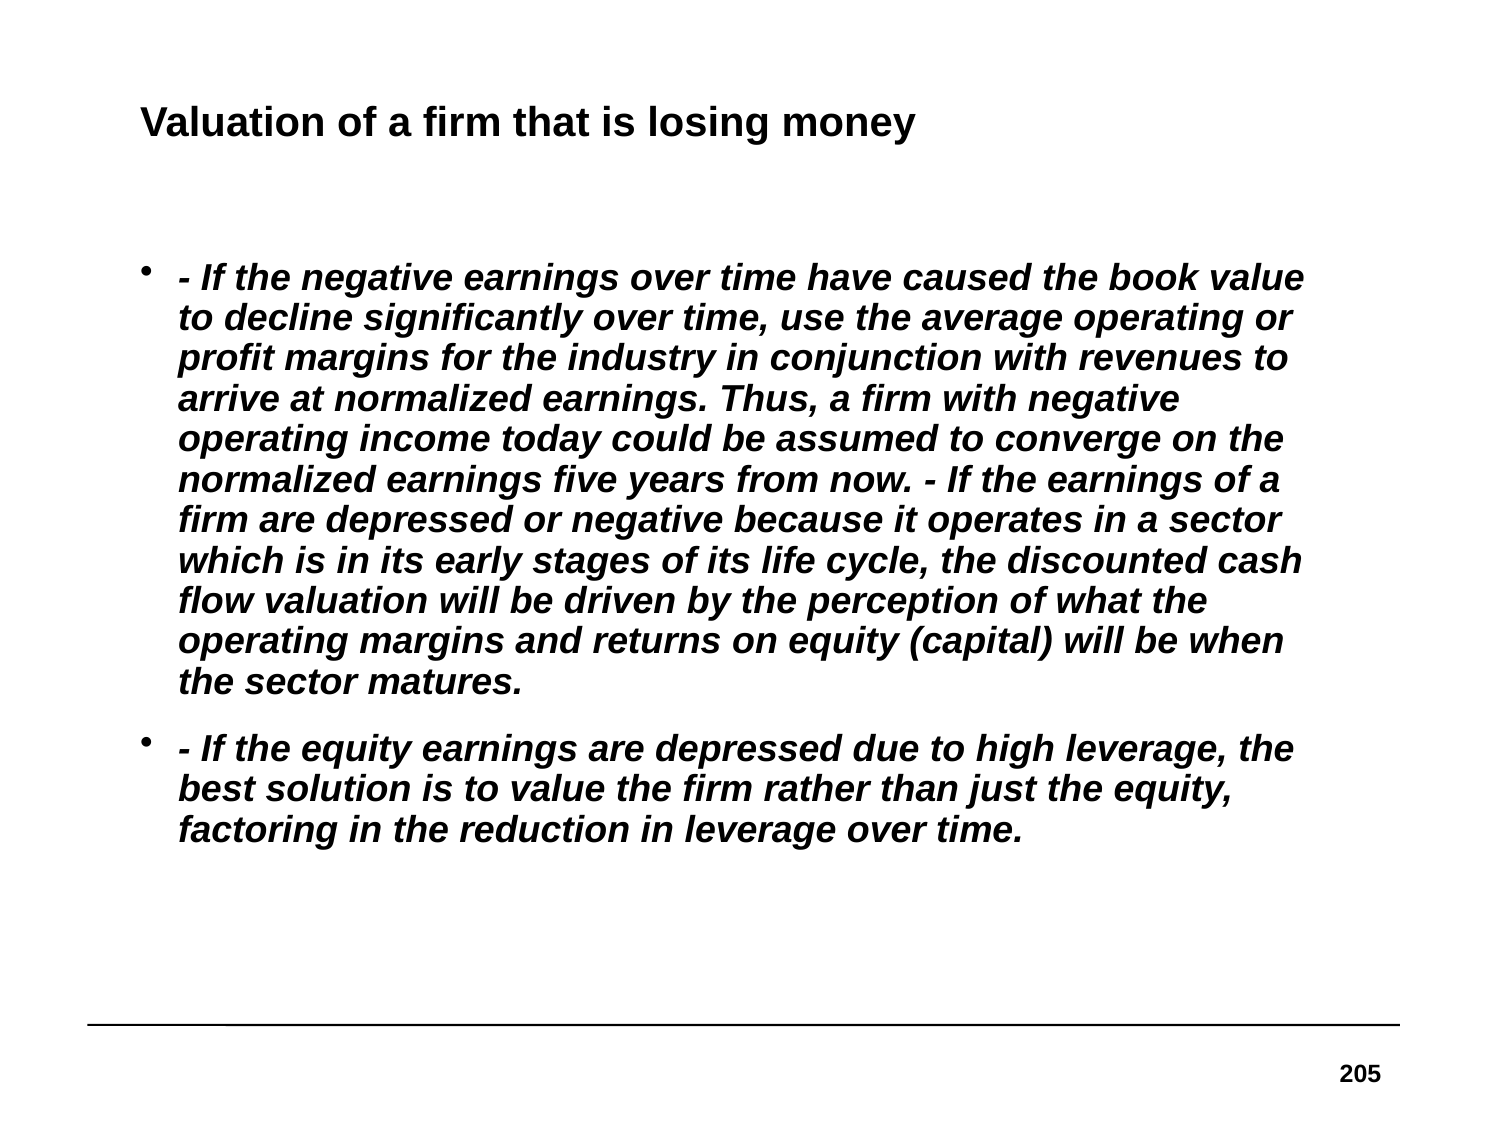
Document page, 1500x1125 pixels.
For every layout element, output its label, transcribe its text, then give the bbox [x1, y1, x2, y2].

title Valuation of a firm that is losing money [125, 87, 1375, 225]
list - If the negative earnings over time have caused the book value to decline significantly over time, use the average operating or profit margins for the industry in conjunction with revenues to arrive at normalized earnings. Thus, a firm with negative operating income today could be assumed to converge on the normalized earnings five years from now. - If the earnings of a firm are depressed or negative because it operates in a sector which is in its early stages of its life cycle, the discounted cash flow valuation will be driven by the perception of what the operating margins and returns on equity (capital) will be when the sector matures. - If the equity earnings are depressed due to high leverage, the best solution is to value the firm rather than just the equity, factoring in the reduction in leverage over time. [125, 249, 1338, 1000]
